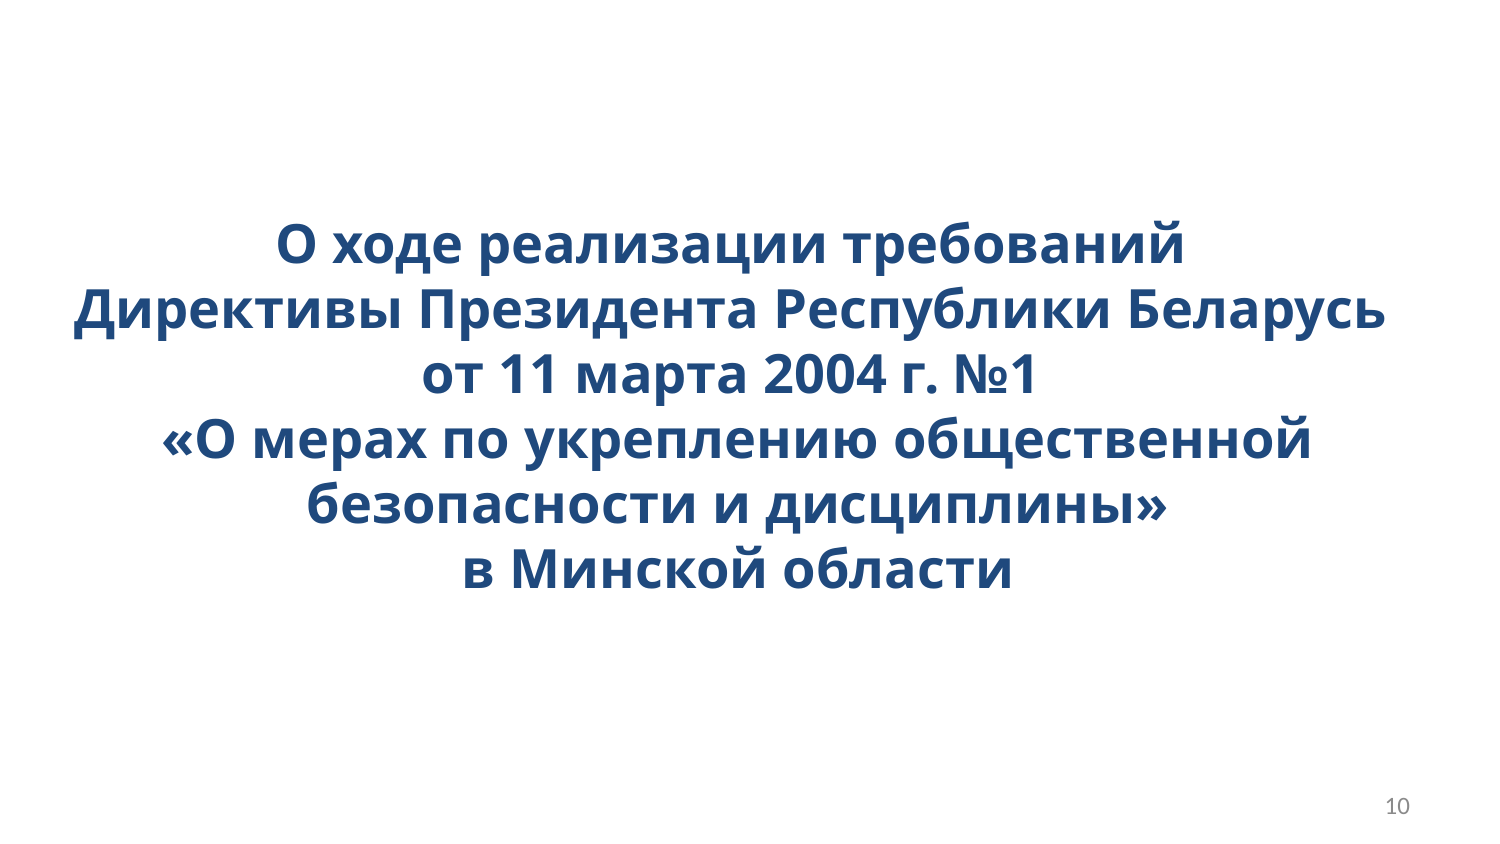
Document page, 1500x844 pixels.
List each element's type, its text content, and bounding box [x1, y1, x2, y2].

slide_number 10 [1074, 782, 1425, 827]
title О ходе реализации требований Директивы Президента Республики Беларусь от 11 марта 2004 г. №1 «О мерах по укреплению общественной безопасности и дисциплины» в Минской области [17, 114, 1459, 694]
